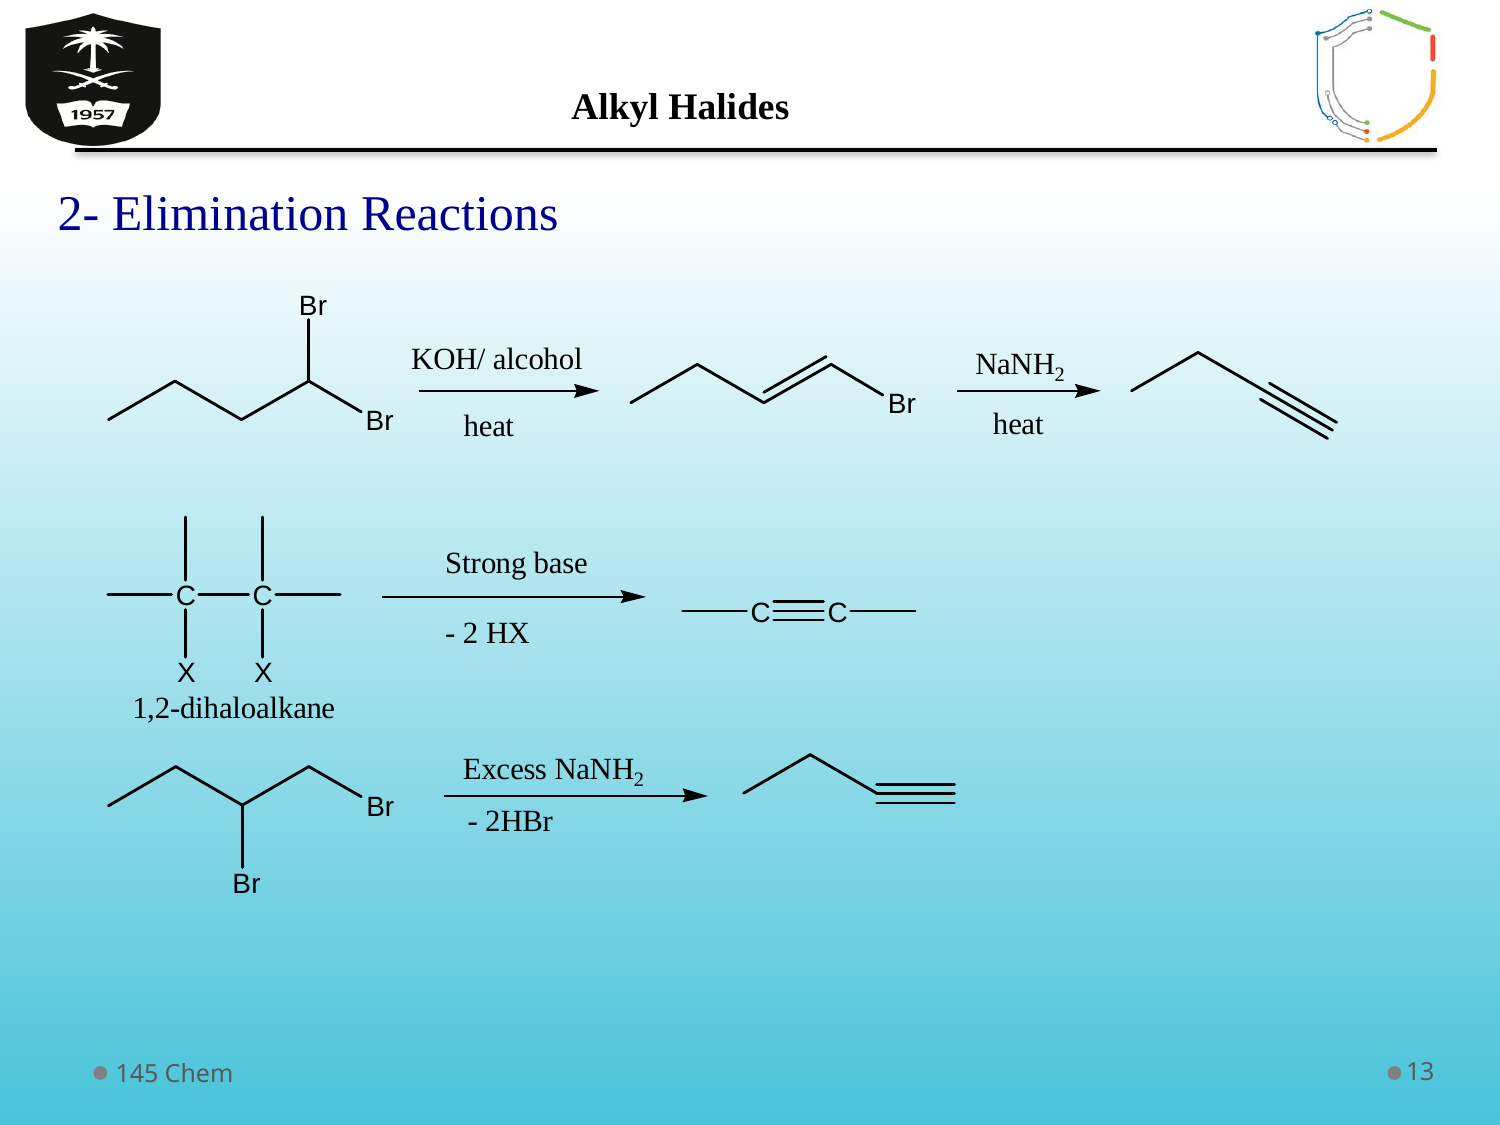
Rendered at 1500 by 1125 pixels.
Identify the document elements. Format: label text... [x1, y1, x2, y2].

text_box 2- Elimination Reactions [42, 172, 574, 248]
slide_number 13 [1401, 1042, 1494, 1103]
picture [24, 12, 163, 151]
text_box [104, 293, 1340, 894]
picture [1287, 0, 1463, 165]
text_box Alkyl Halides [556, 74, 805, 135]
footer 145 Chem [108, 1042, 576, 1103]
